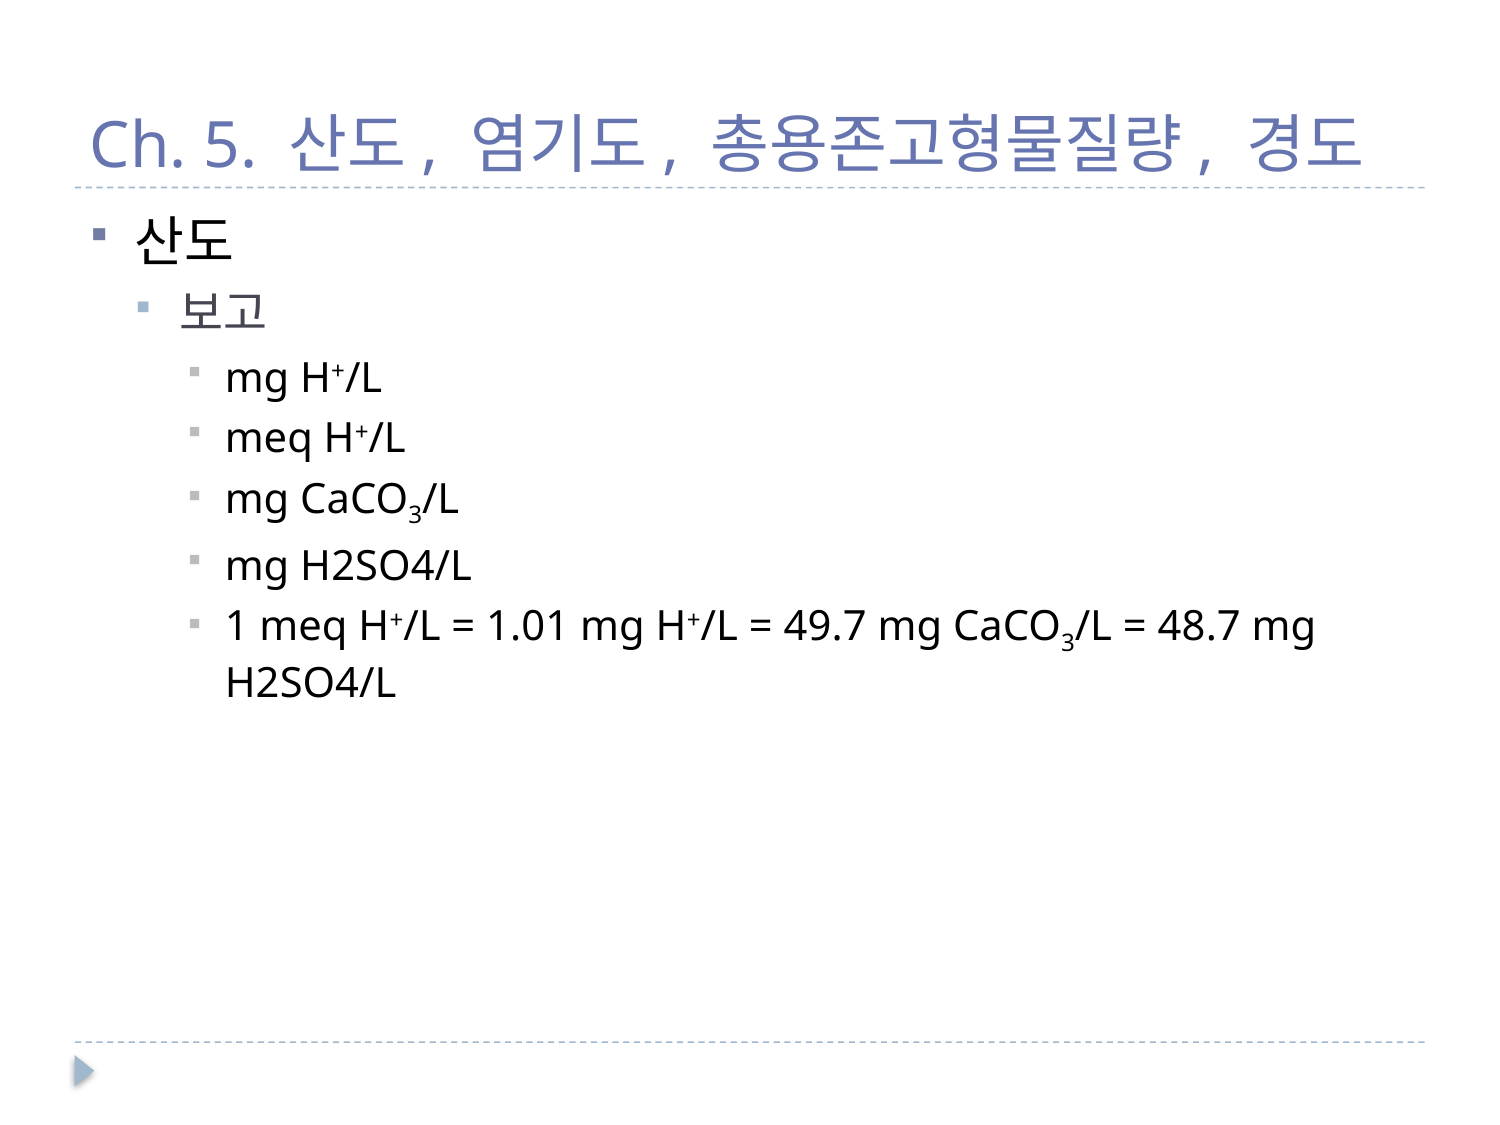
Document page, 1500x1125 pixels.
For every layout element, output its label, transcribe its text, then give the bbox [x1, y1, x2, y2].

title Ch. 5. 산도, 염기도, 총용존고형물질량, 경도 [75, 24, 1425, 188]
list 산도 보고 mg H+/L meq H+/L mg CaCO3/L mg H2SO4/L 1 meq H+/L = 1.01 mg H+/L = 49.7 mg CaCO3/L = 48.7 mg H2SO4/L [75, 200, 1425, 1010]
